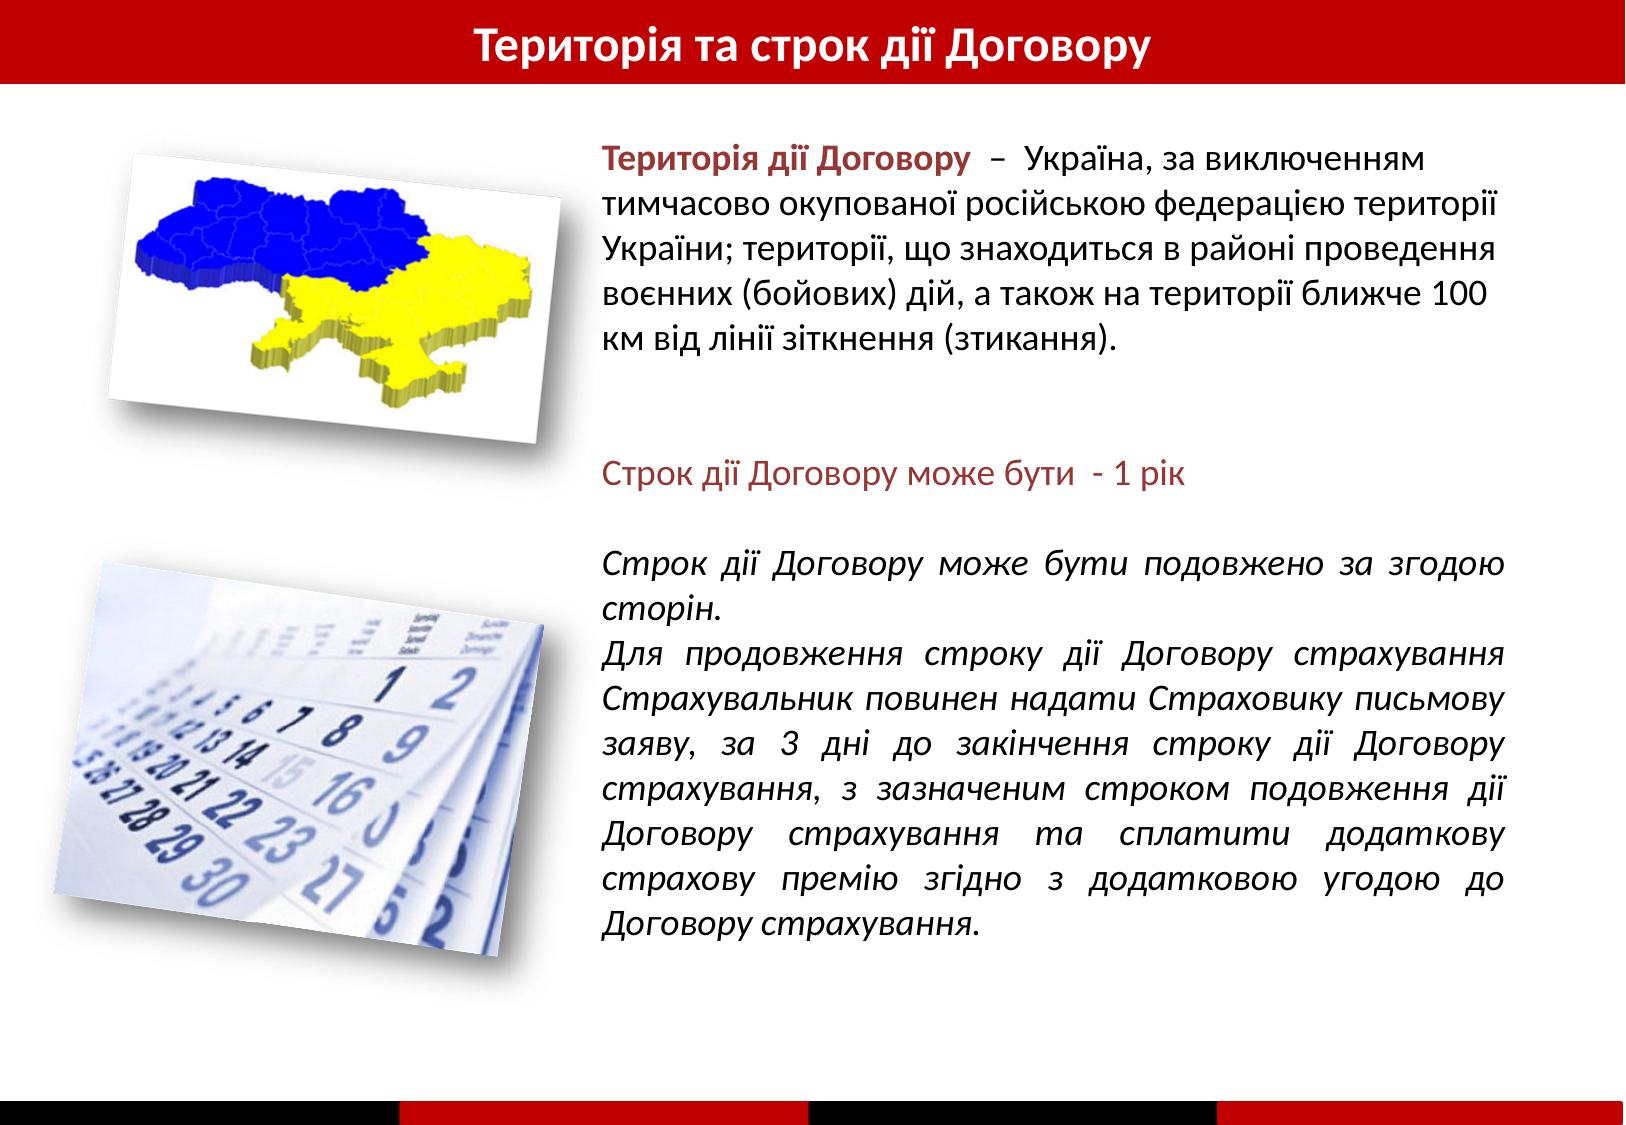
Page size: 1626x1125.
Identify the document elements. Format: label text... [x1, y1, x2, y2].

picture [68, 117, 630, 516]
text_box Територія та строк дії Договору [0, 0, 1625, 84]
picture [0, 1101, 1624, 1125]
text_box Територія дії Договору – Україна, за виключенням тимчасово окупованої російською федерацією території України; території, що знаходиться в районі проведення воєнних (бойових) дій, а також на території ближче 100 км від лінії зіткнення (зтикання). Строк дії Договору може бути - 1 рік Строк дії Договору може бути подовжено за згодою сторін. Для продовження строку дії Договору страхування Страхувальник повинен надати Страховику письмову заяву, за 3 дні до закінчення строку дії Договору страхування, з зазначеним строком подовження дії Договору страхування та сплатити додаткову страхову премію згідно з додатковою угодою до Договору страхування. [605, 125, 1521, 951]
picture [20, 528, 608, 1021]
